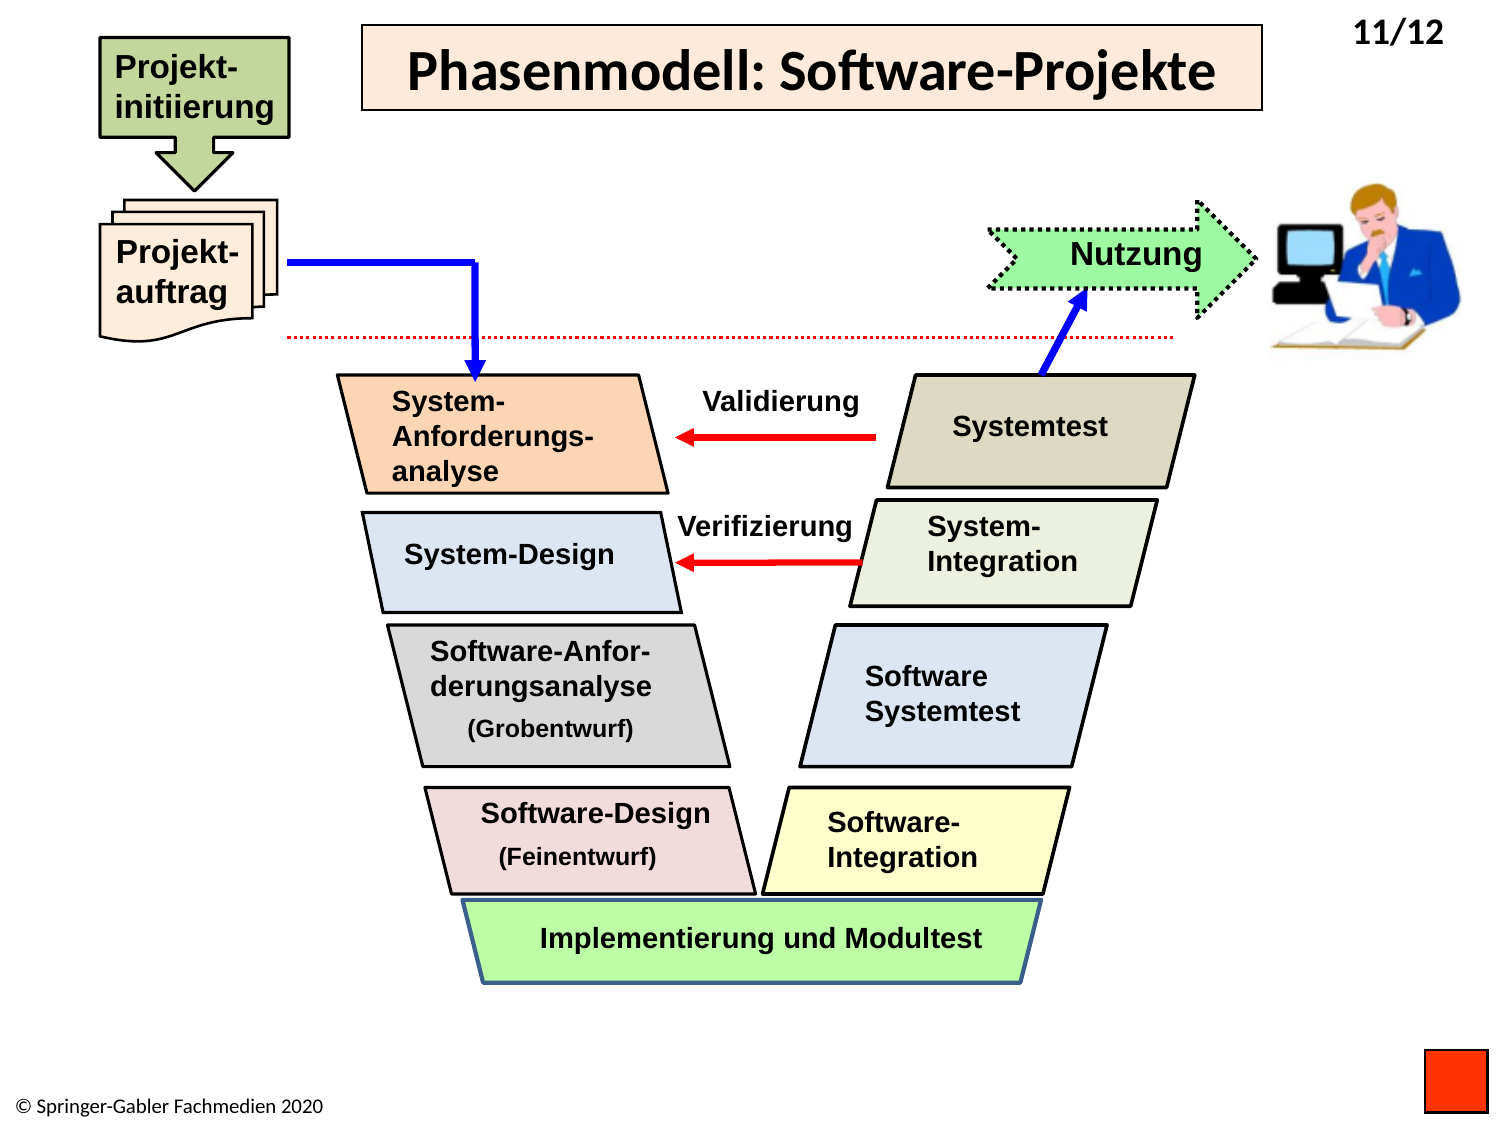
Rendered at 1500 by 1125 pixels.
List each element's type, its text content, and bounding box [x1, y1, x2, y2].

text_box [97, 35, 292, 194]
text_box [760, 785, 1072, 897]
text_box Systemtest [937, 399, 1162, 450]
text_box [112, 200, 278, 223]
text_box System-Anforderungs-analyse [377, 374, 625, 495]
text_box System-Design [389, 528, 661, 578]
text_box [885, 372, 1197, 490]
text_box Software Systemtest [849, 649, 1075, 735]
text_box (Grobentwurf) [452, 704, 725, 750]
text_box [335, 372, 671, 496]
text_box [797, 622, 1110, 769]
text_box Nutzung [1055, 224, 1227, 280]
text_box Projekt-initiierung [99, 37, 301, 132]
text_box [99, 224, 253, 342]
text_box [986, 226, 1257, 320]
text_box [422, 785, 758, 897]
text_box [1195, 199, 1223, 224]
text_box [847, 497, 1160, 609]
text_box Validierung [687, 374, 877, 425]
text_box [1424, 1050, 1488, 1113]
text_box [1262, 174, 1463, 362]
text_box Phasenmodell: Software-Projekte [362, 24, 1263, 110]
text_box [362, 512, 682, 613]
text_box Software-Design [465, 786, 738, 837]
text_box [460, 897, 1044, 985]
text_box (Feinentwurf) [483, 833, 756, 878]
text_box Software-Integration [812, 795, 1037, 881]
text_box [385, 622, 732, 769]
text_box Projekt-auftrag [100, 223, 302, 318]
text_box System-Integration [912, 499, 1137, 585]
text_box Software-Anfor-derungsanalyse [415, 624, 723, 710]
text_box Verifizierung [662, 499, 877, 550]
text_box Implementierung und Modultest [524, 912, 1045, 963]
